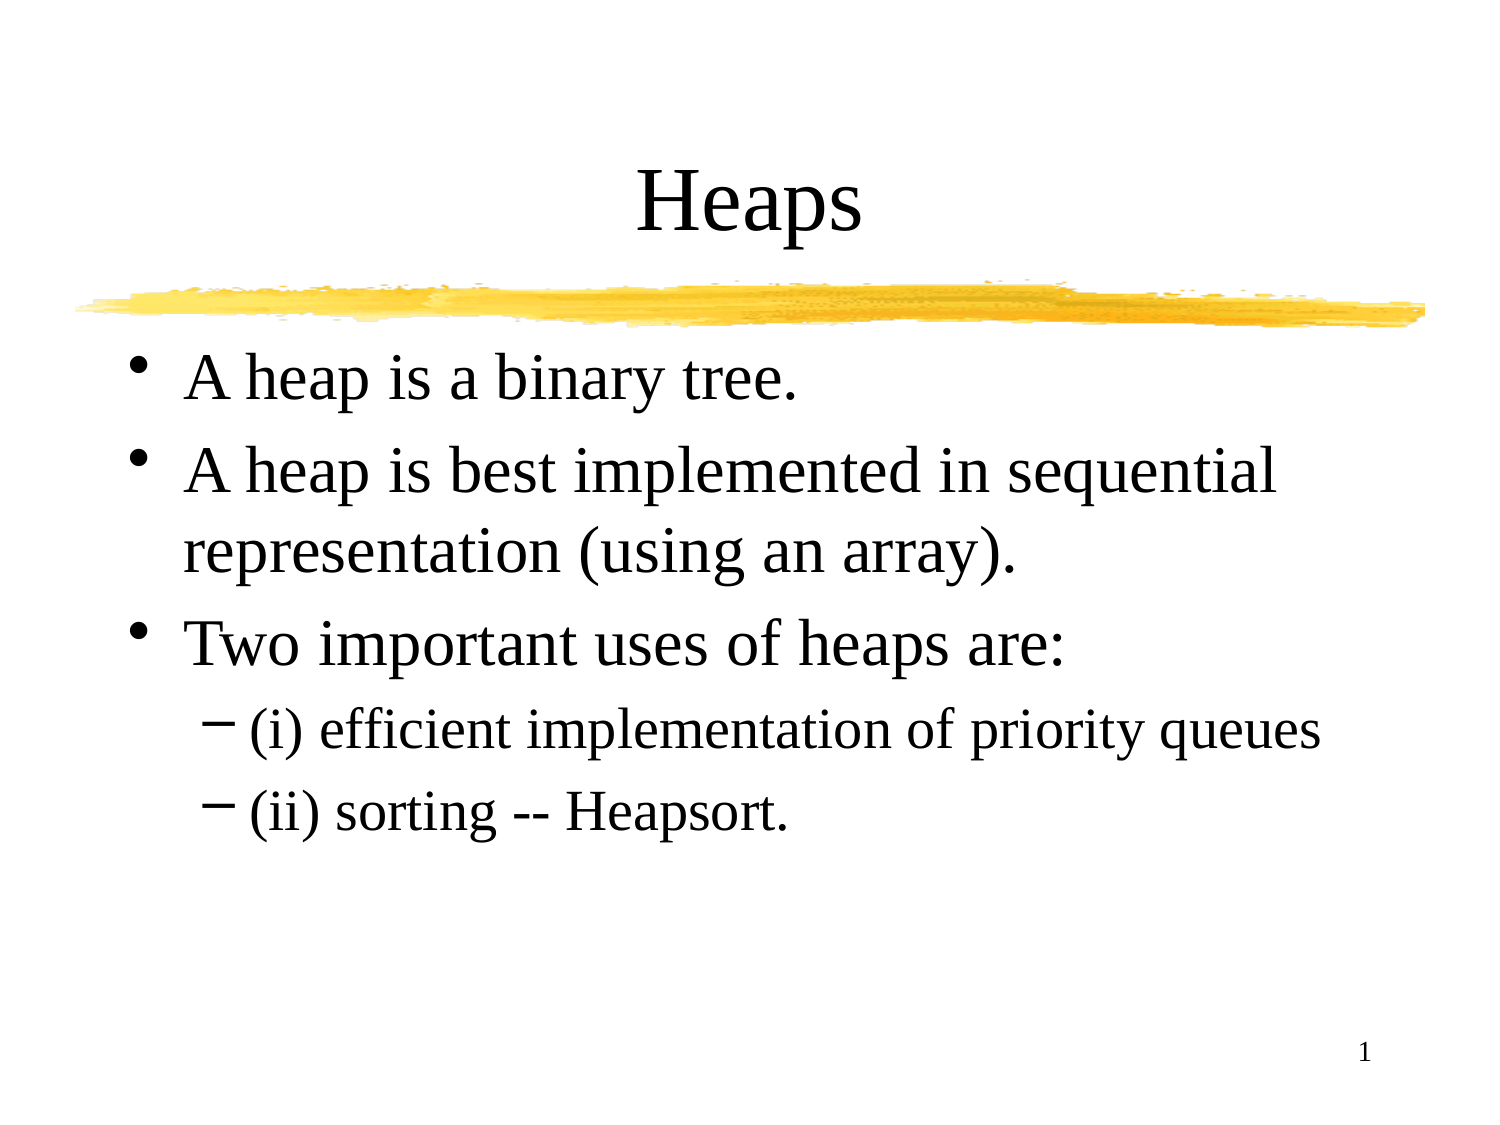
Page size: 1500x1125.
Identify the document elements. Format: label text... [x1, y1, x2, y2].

slide_number 1 [1074, 1024, 1388, 1101]
list A heap is a binary tree. A heap is best implemented in sequential representation (using an array). Two important uses of heaps are: (i) efficient implementation of priority queues (ii) sorting -- Heapsort. [112, 324, 1388, 1001]
title Heaps [112, 99, 1388, 288]
picture [75, 274, 1425, 338]
